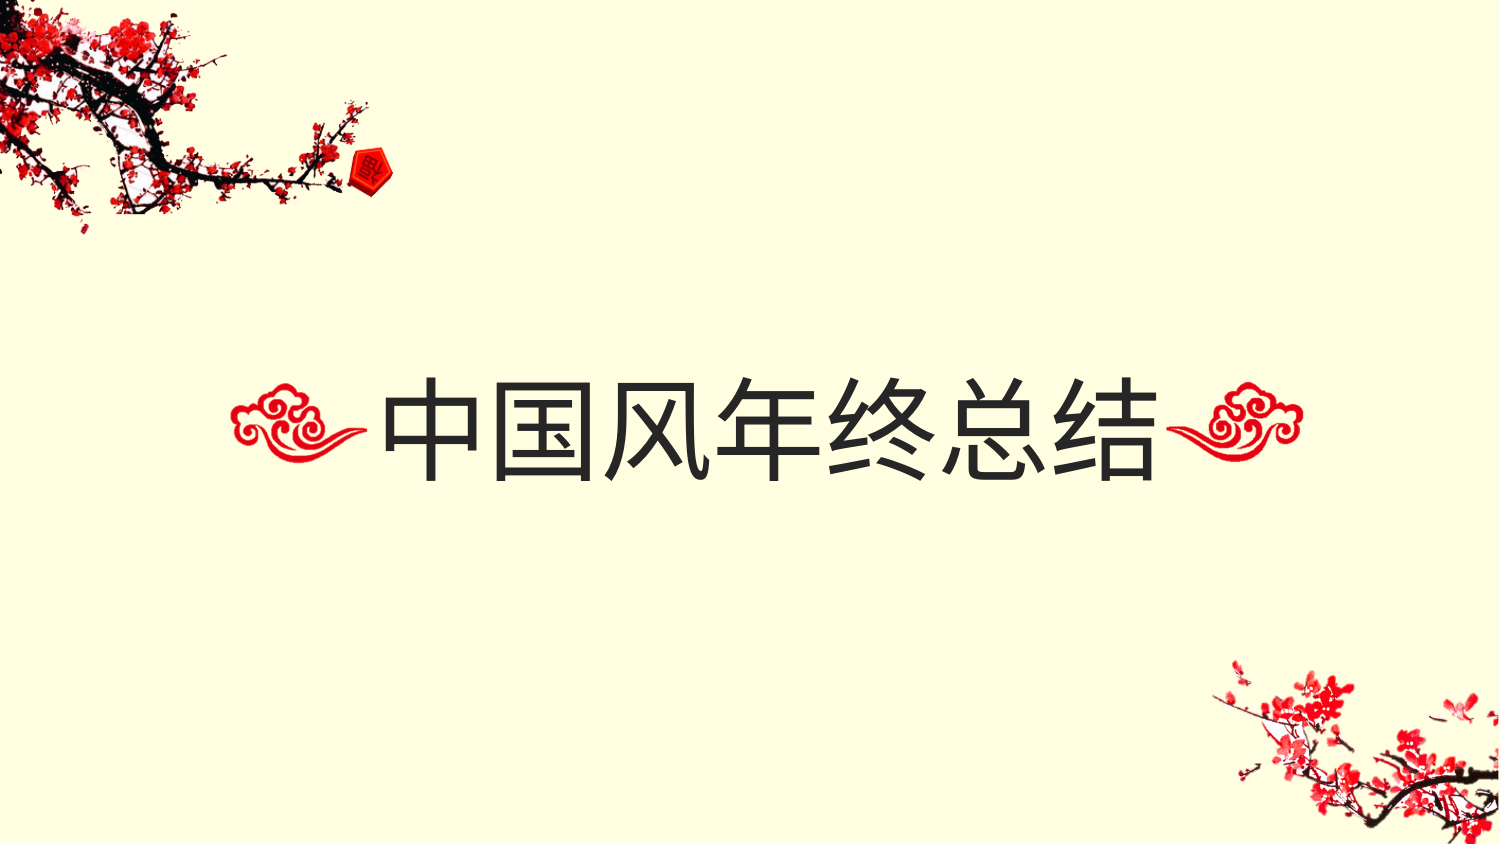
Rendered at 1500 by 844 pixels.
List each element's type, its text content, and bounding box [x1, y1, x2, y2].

picture [1164, 375, 1322, 469]
text_box 中国风年终总结 [569, 353, 1241, 503]
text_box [135, 262, 566, 649]
picture [1161, 575, 1499, 844]
picture [0, 0, 441, 262]
picture [210, 375, 368, 470]
